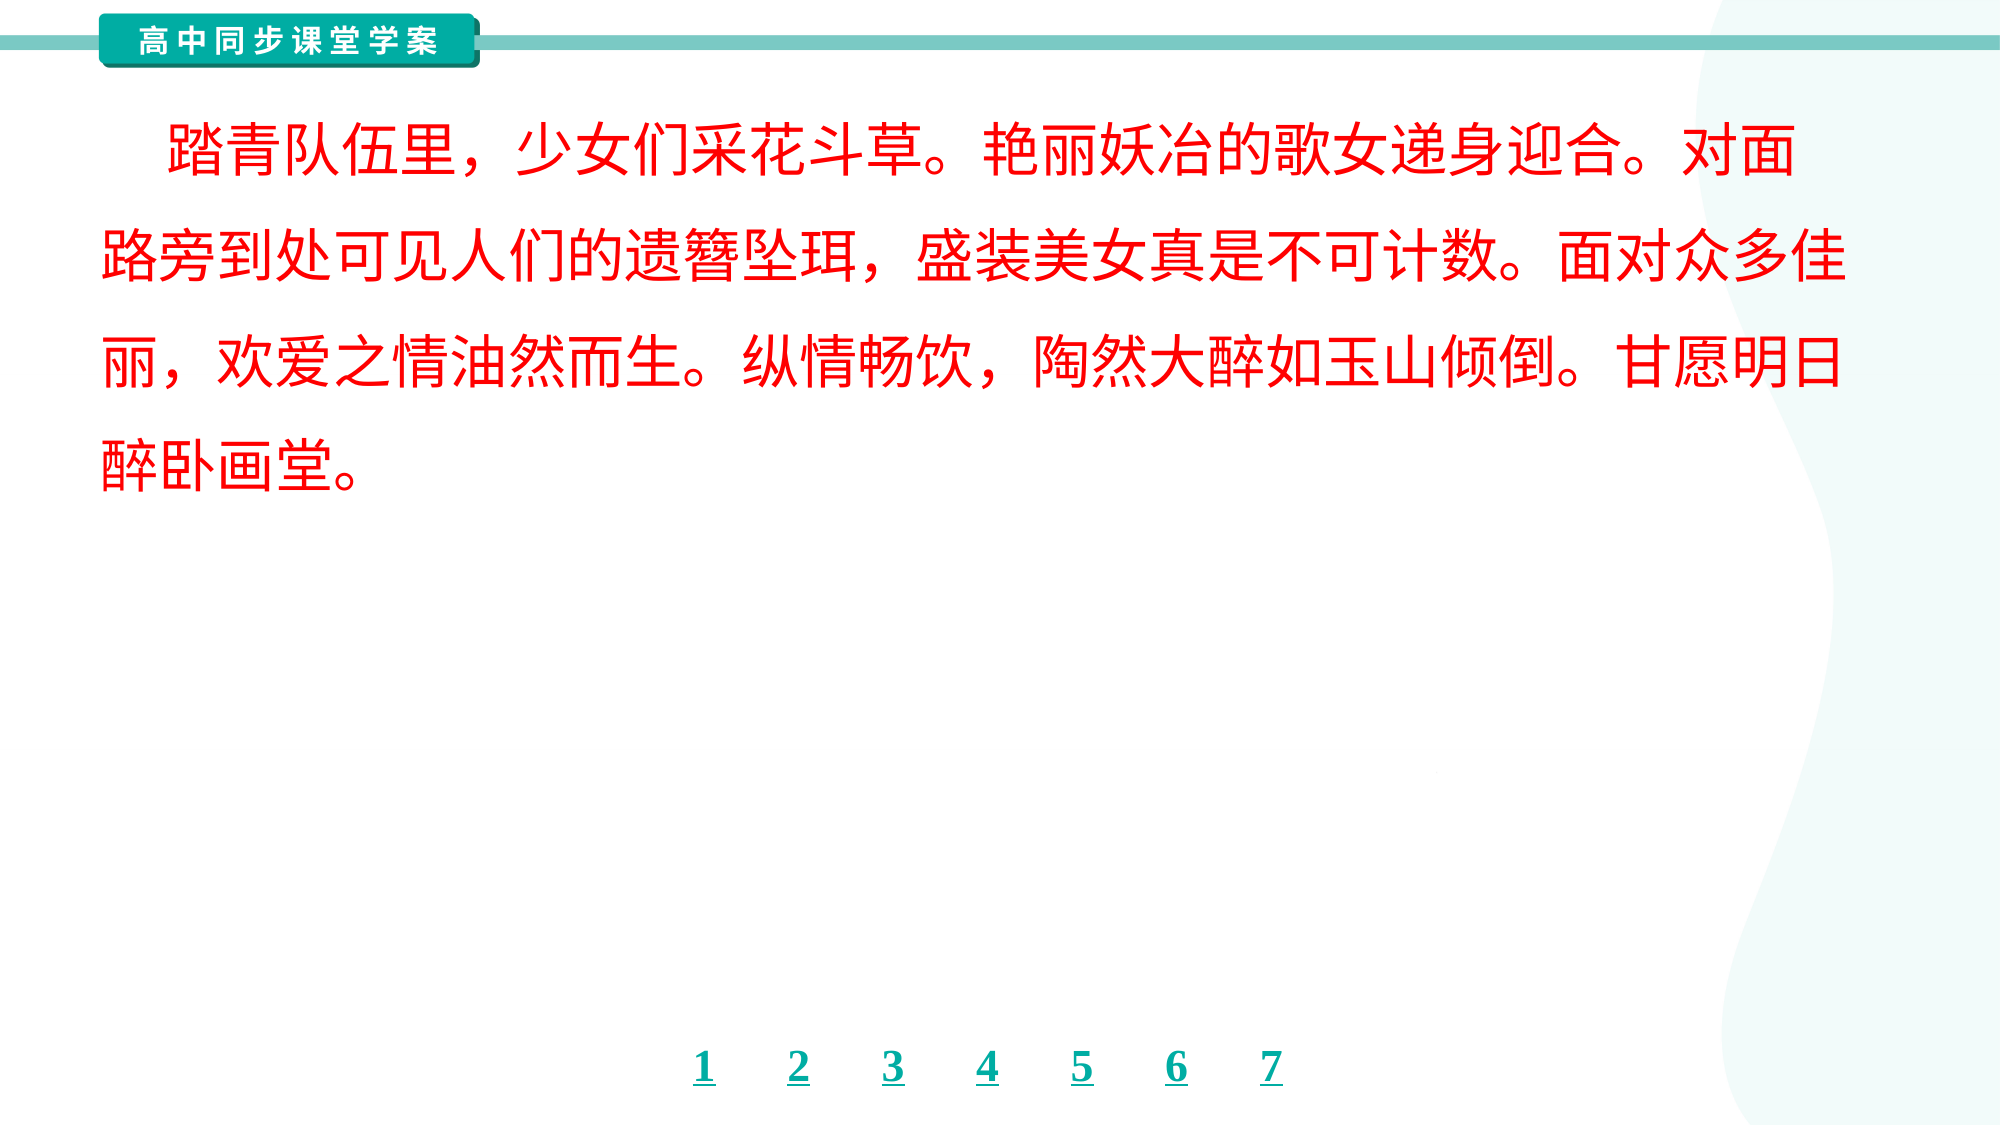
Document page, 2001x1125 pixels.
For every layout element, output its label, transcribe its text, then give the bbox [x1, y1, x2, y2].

text_box 踏青队伍里，少女们采花斗草。艳丽妖冶的歌女递身迎合。对面 路旁到处可见人们的遗簪坠珥，盛装美女真是不可计数。面对众多佳 丽，欢爱之情油然而生。纵情畅饮，陶然大醉如玉山倾倒。甘愿明日 醉卧画堂。 [100, 76, 1899, 489]
picture [0, 0, 2000, 1125]
